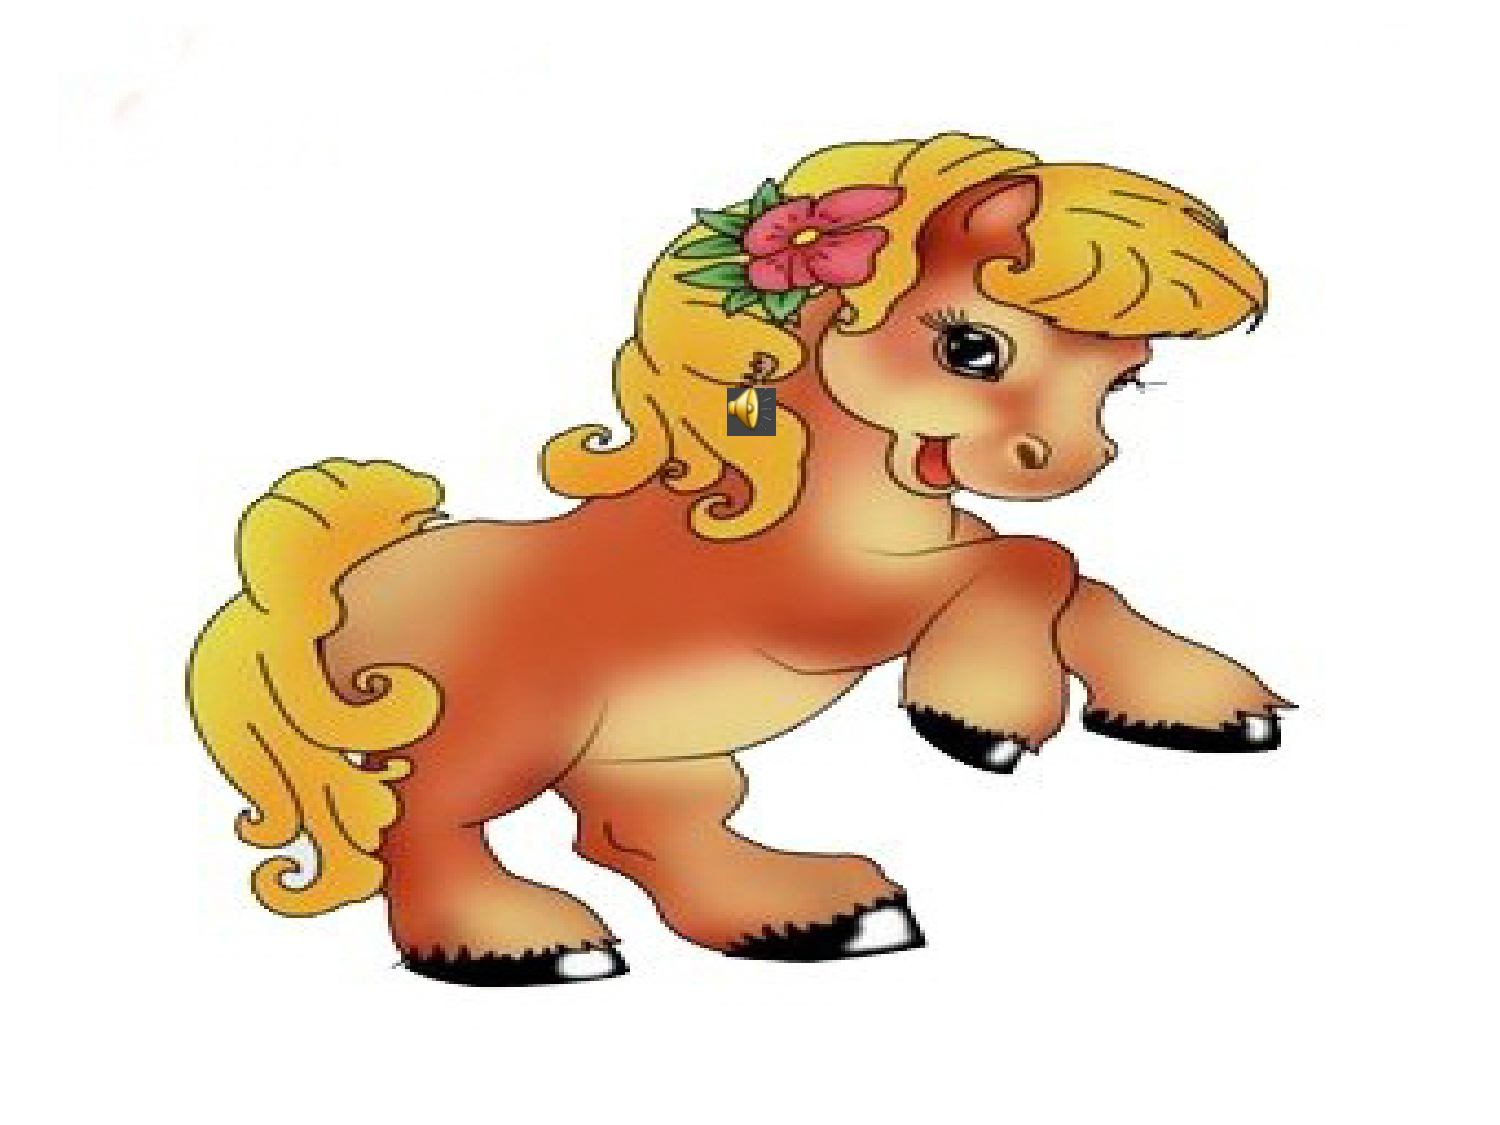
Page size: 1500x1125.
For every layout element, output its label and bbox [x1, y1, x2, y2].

picture [58, 23, 1419, 1125]
